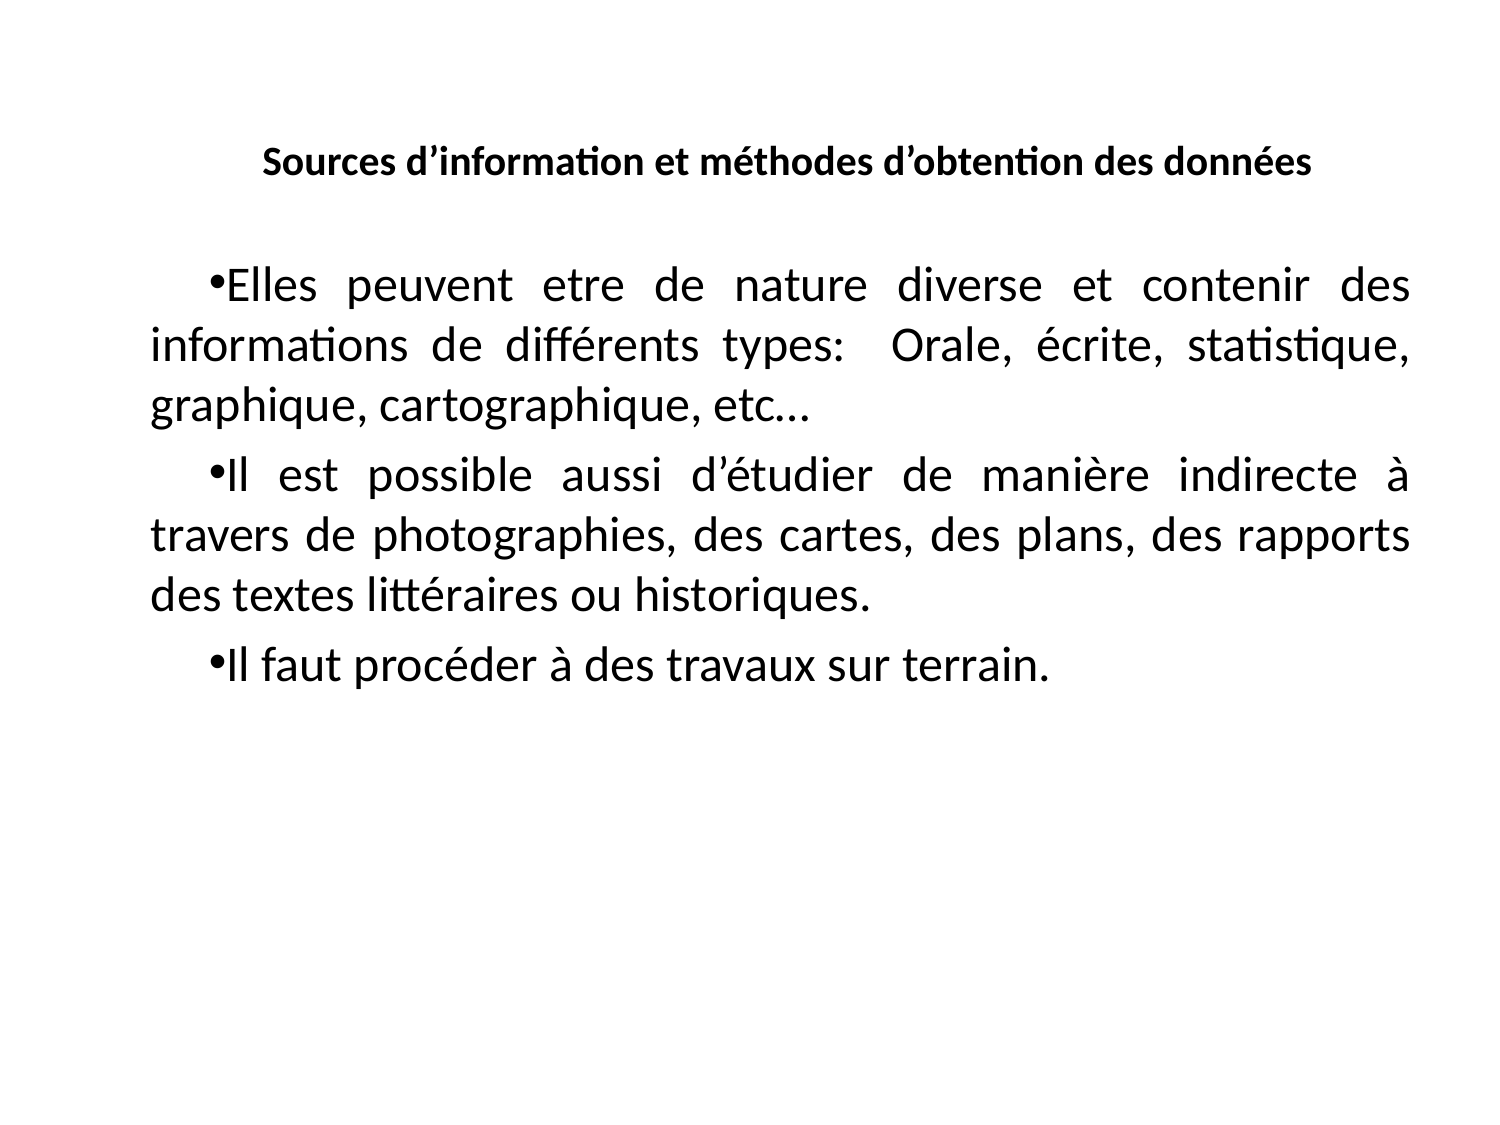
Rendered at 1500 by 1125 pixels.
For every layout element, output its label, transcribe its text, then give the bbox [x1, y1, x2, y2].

title Sources d’information et méthodes d’obtention des données [88, 101, 1439, 216]
list Elles peuvent etre de nature diverse et contenir des informations de différents types: Orale, écrite, statistique, graphique, cartographique, etc… Il est possible aussi d’étudier de manière indirecte à travers de photographies, des cartes, des plans, des rapports des textes littéraires ou historiques. Il faut procéder à des travaux sur terrain. [135, 243, 1427, 986]
